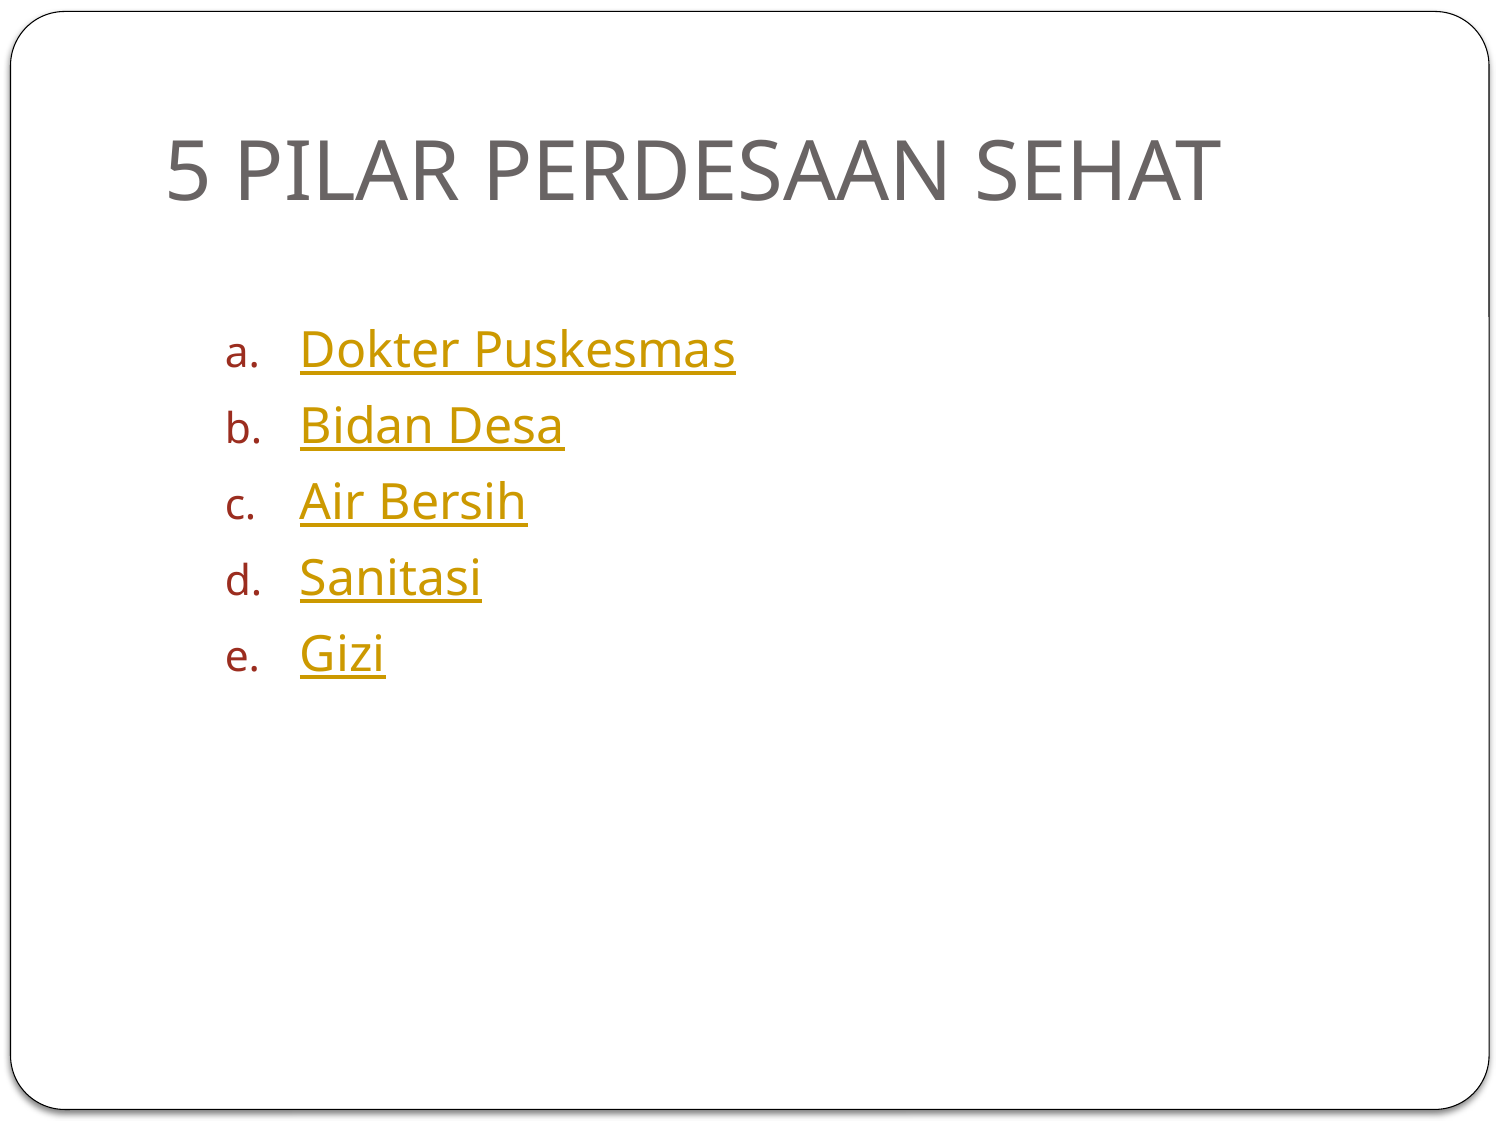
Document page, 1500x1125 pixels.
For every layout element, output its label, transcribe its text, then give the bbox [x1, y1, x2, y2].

title 5 PILAR PERDESAAN SEHAT [150, 45, 1425, 233]
list Dokter Puskesmas Bidan Desa Air Bersih Sanitasi Gizi [150, 237, 1425, 988]
